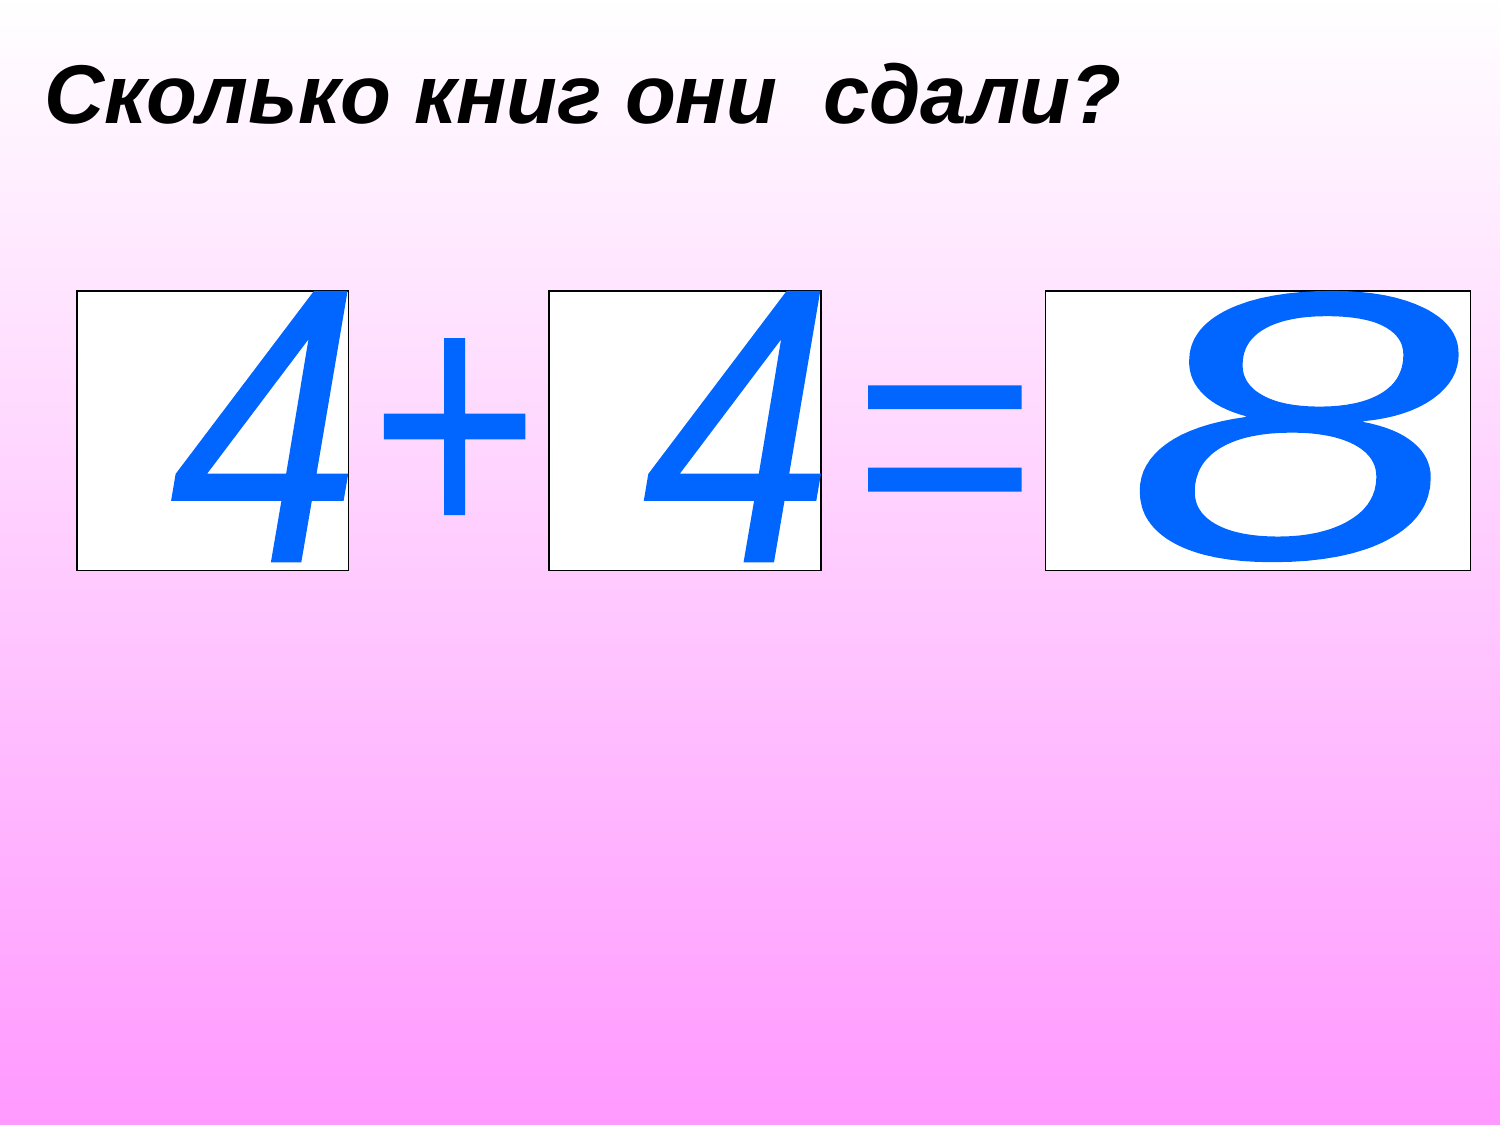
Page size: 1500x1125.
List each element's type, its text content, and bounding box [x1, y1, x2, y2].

text_box Сколько книг они сдали? [29, 33, 1500, 148]
text_box [549, 290, 821, 571]
text_box [1045, 290, 1471, 571]
text_box [76, 290, 349, 571]
